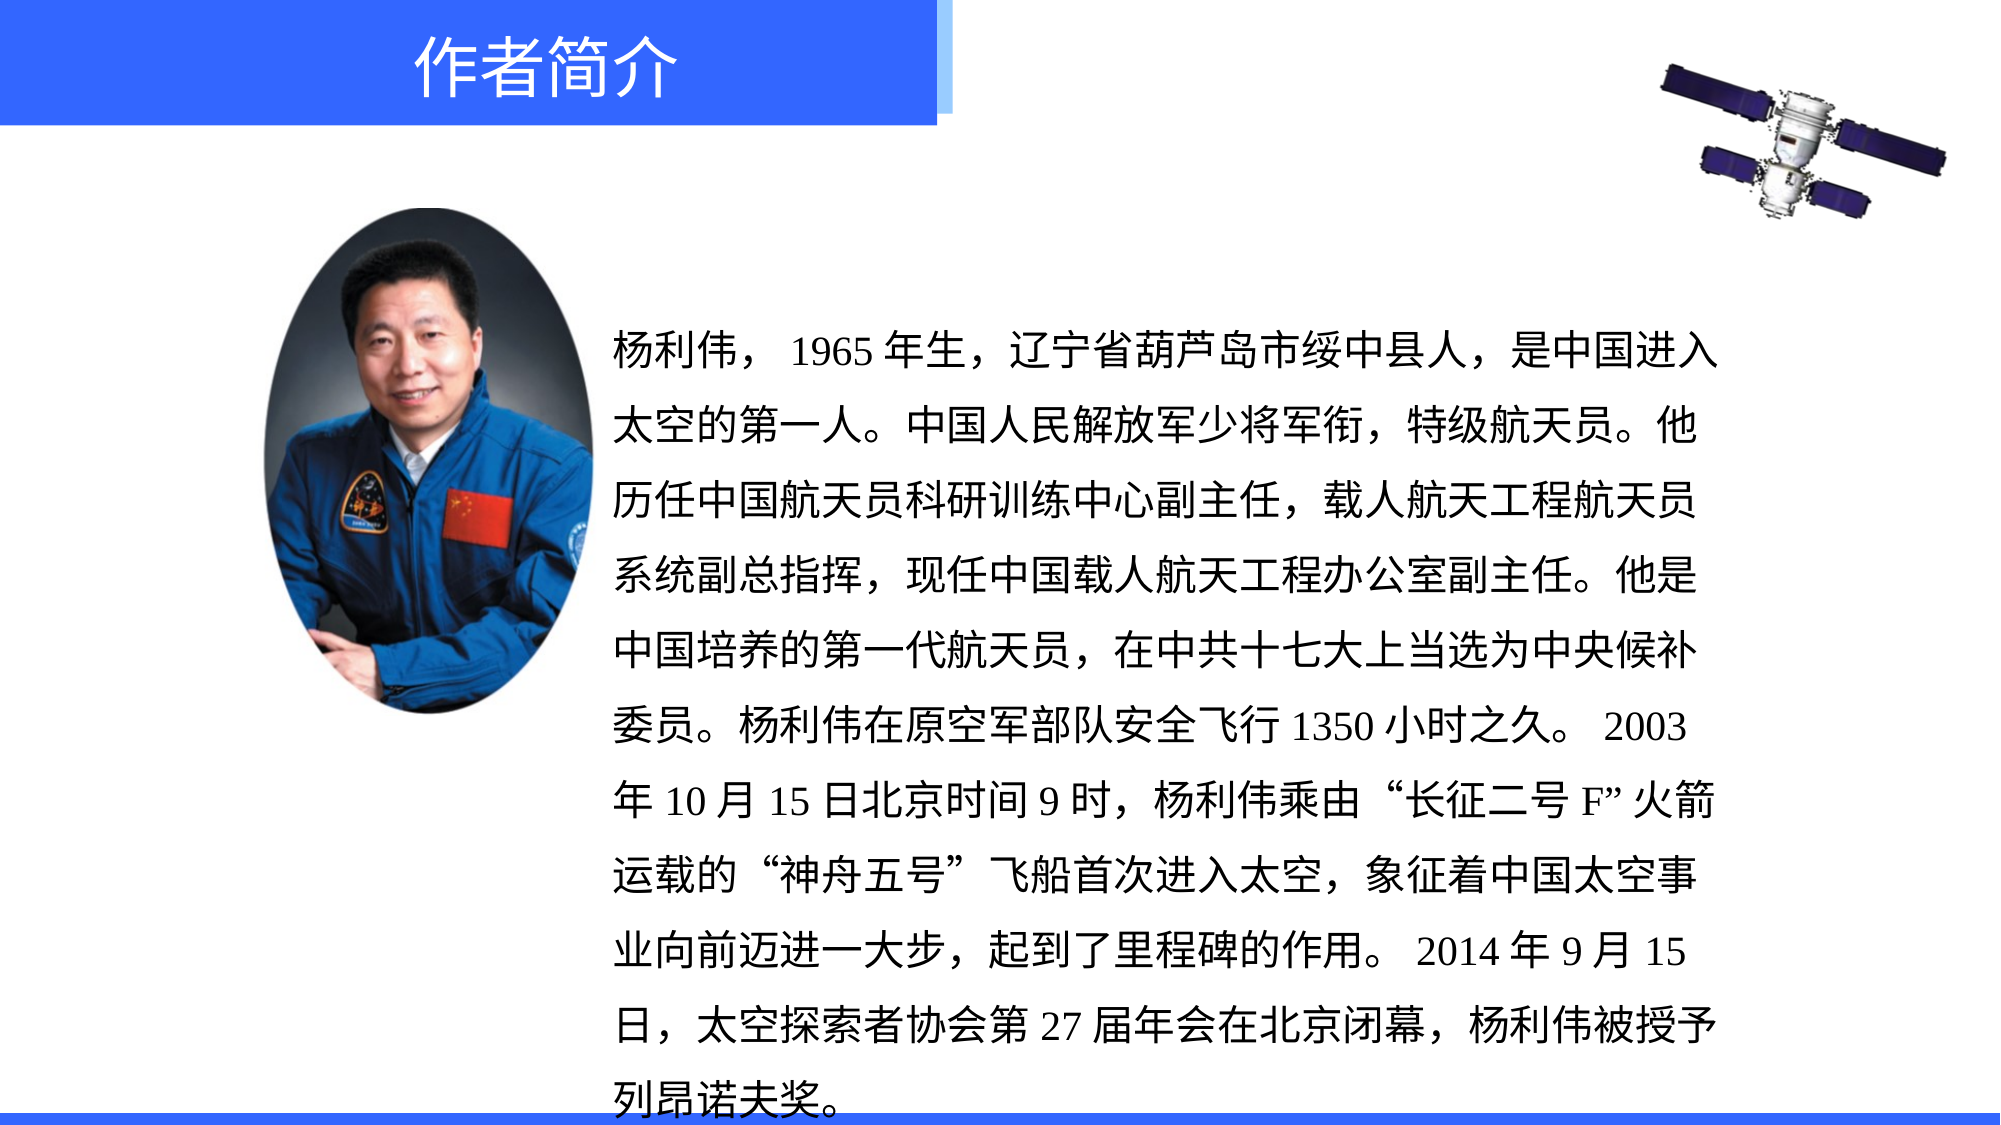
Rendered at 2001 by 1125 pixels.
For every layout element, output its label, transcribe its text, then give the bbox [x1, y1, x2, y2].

text_box 杨利伟，1965年生，辽宁省葫芦岛市绥中县人，是中国进入太空的第一人。中国人民解放军少将军衔，特级航天员。他历任中国航天员科研训练中心副主任，载人航天工程航天员系统副总指挥，现任中国载人航天工程办公室副主任。他是中国培养的第一代航天员，在中共十七大上当选为中央候补委员。杨利伟在原空军部队安全飞行1350小时之久。2003年10月15日北京时间9时，杨利伟乘由“长征二号F”火箭运载的“神舟五号”飞船首次进入太空，象征着中国太空事业向前迈进一大步，起到了里程碑的作用。2014年9月15日，太空探索者协会第27届年会在北京闭幕，杨利伟被授予列昂诺夫奖。 [598, 290, 1750, 1125]
picture [1609, 11, 1982, 298]
text_box 作者简介 [397, 18, 695, 114]
picture [249, 207, 616, 717]
